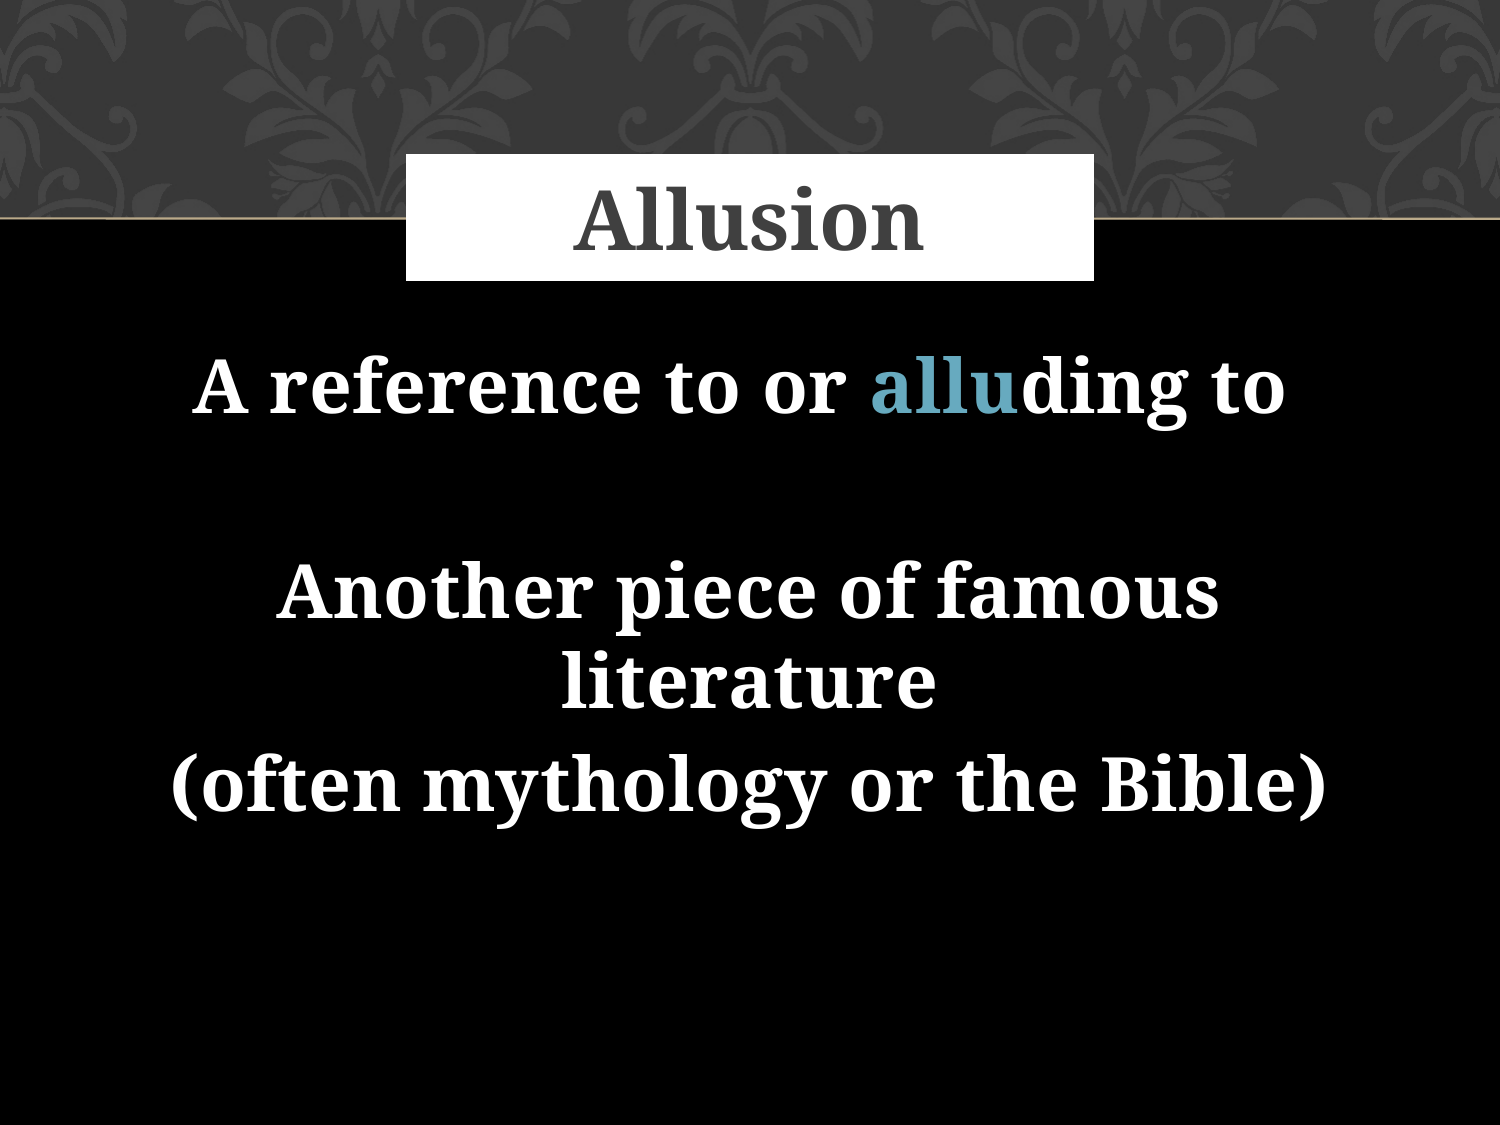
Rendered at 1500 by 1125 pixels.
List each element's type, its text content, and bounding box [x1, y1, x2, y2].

title Allusion [406, 154, 1094, 281]
list A reference to or alluding to Another piece of famous literature (often mythology or the Bible) [75, 331, 1425, 1007]
